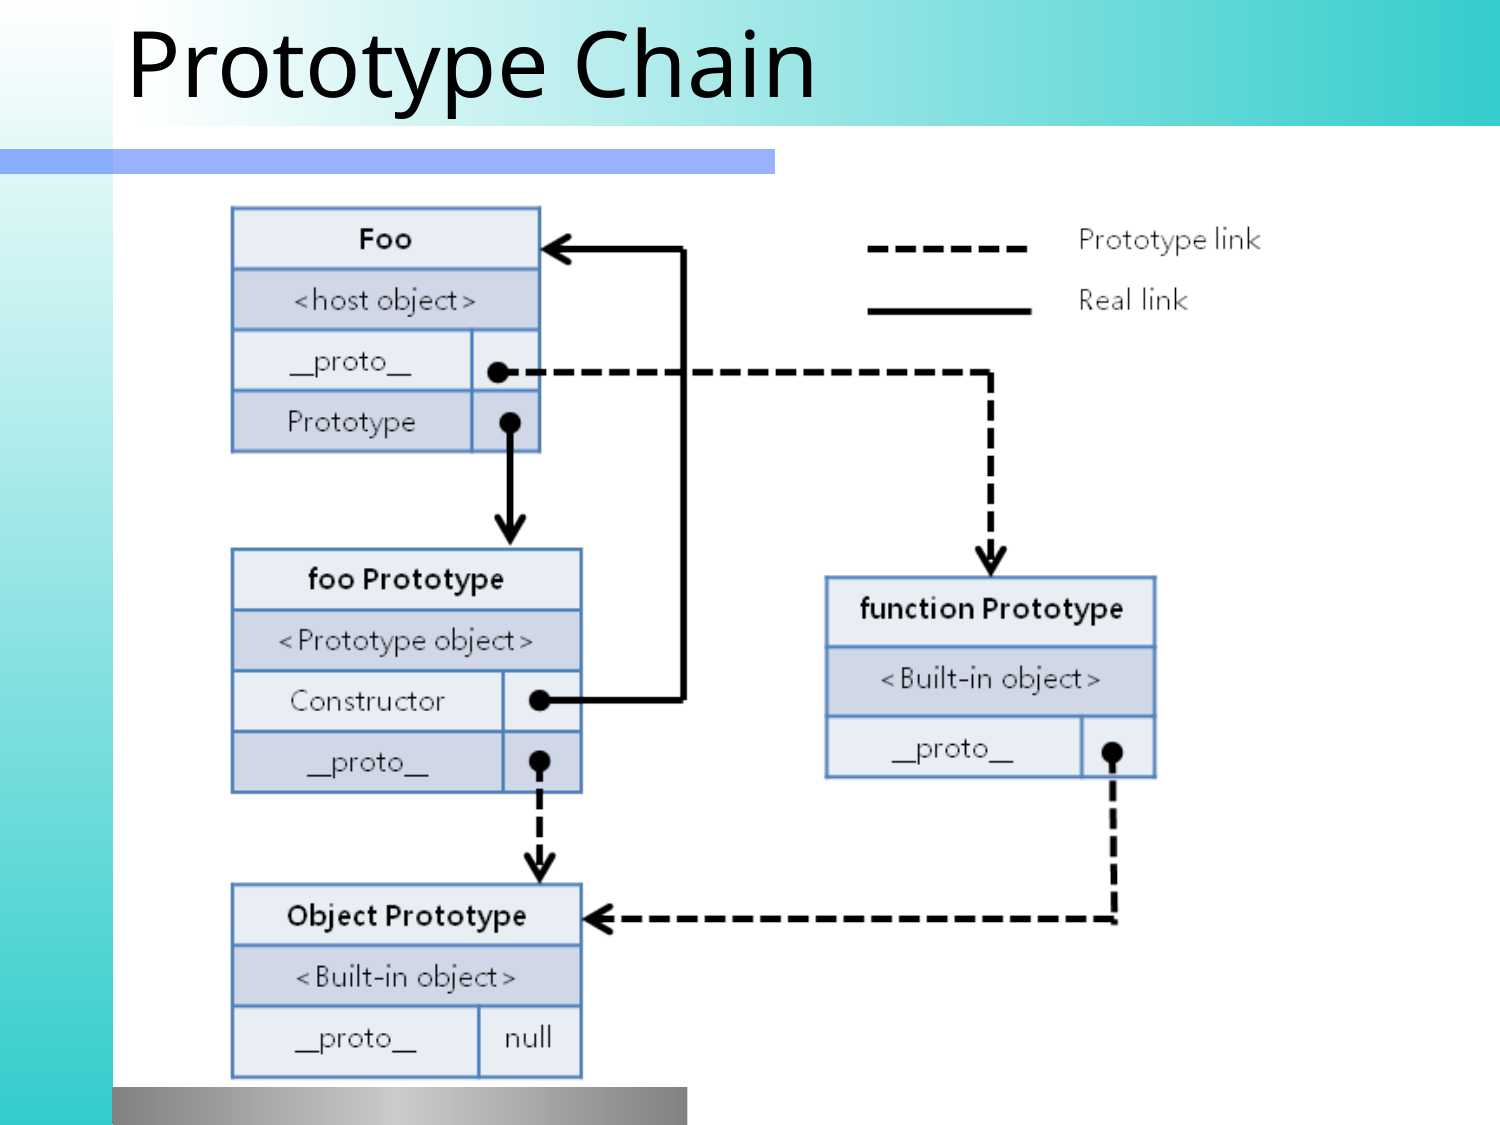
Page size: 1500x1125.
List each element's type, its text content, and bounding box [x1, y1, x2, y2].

title Prototype Chain [110, 0, 1424, 126]
picture [212, 186, 1293, 1098]
